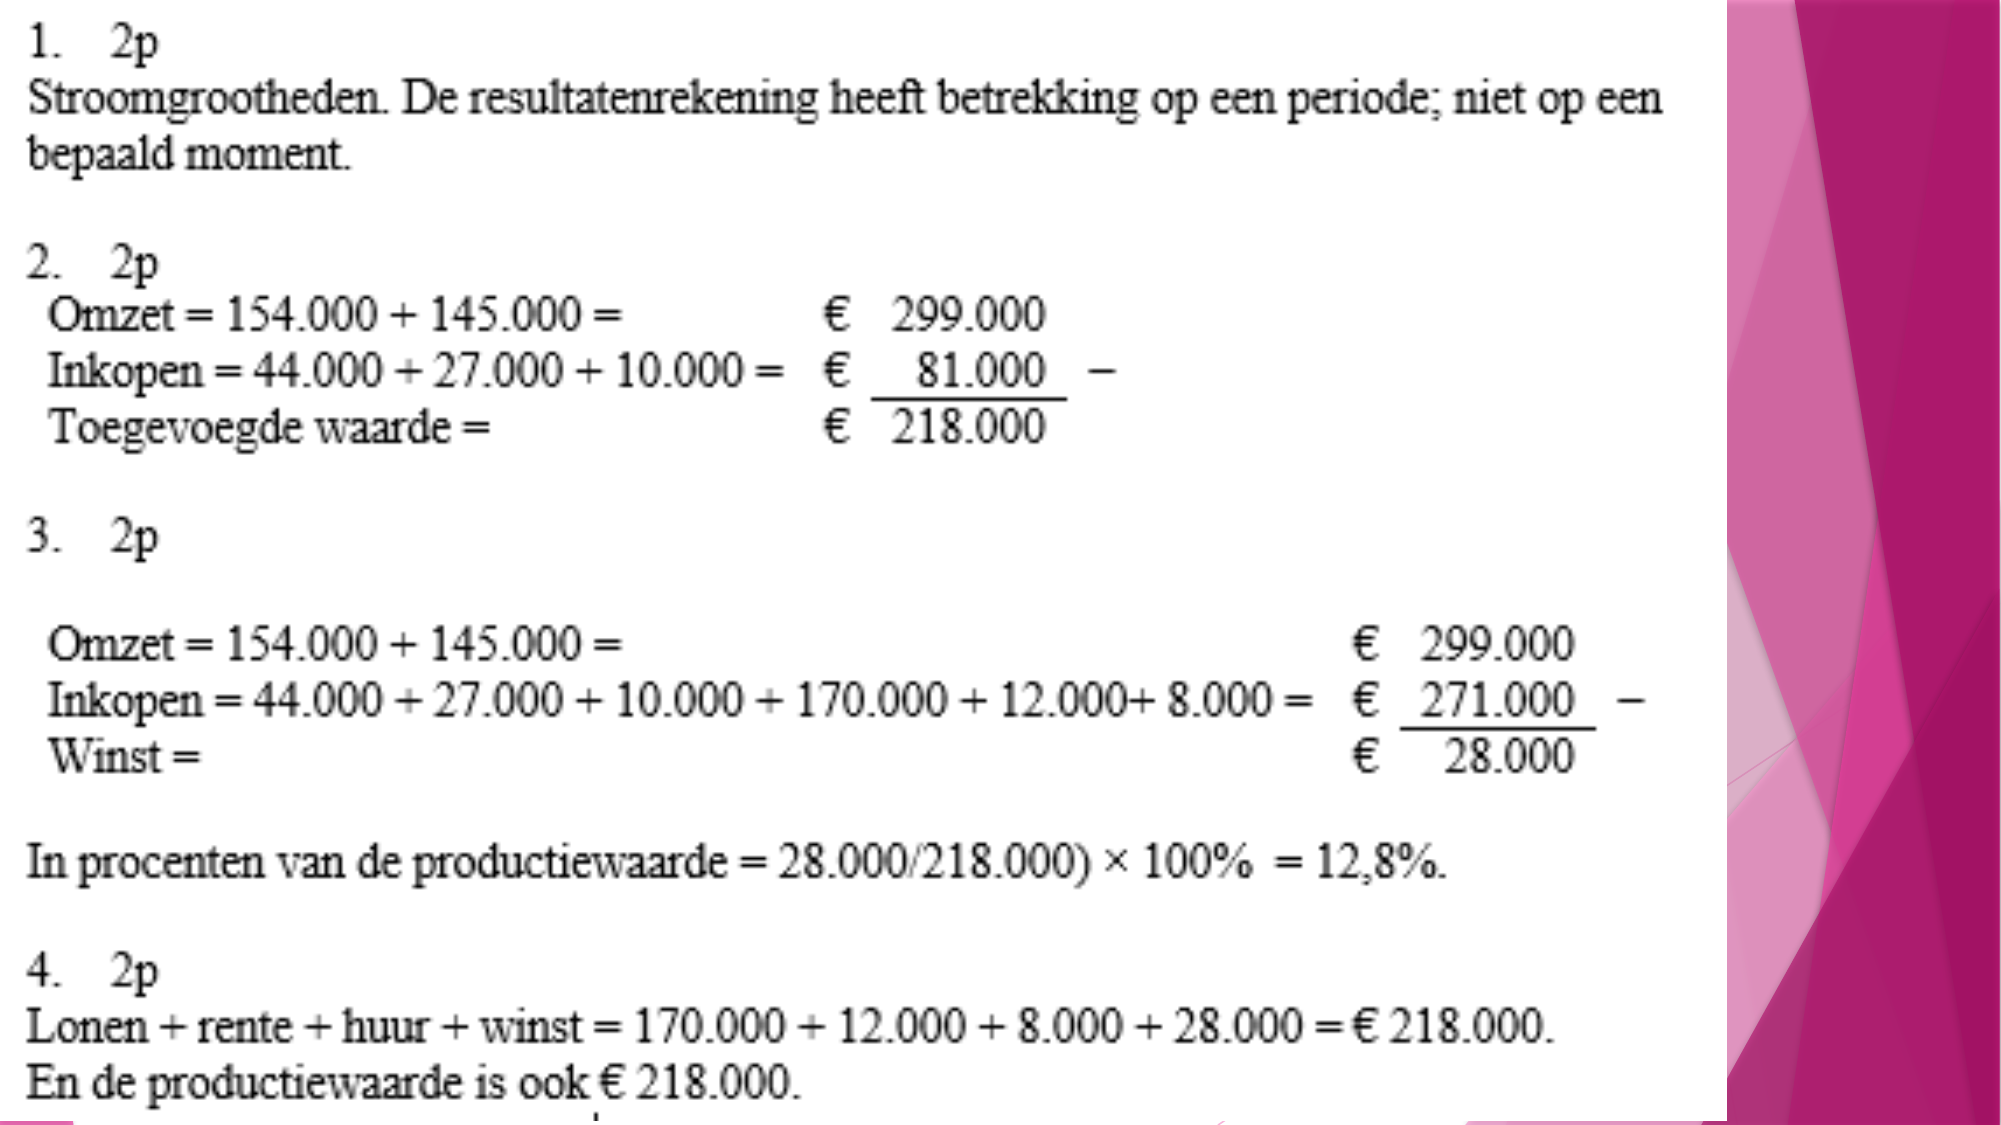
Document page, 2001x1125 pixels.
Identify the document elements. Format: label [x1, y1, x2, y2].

picture [0, 0, 1728, 1122]
